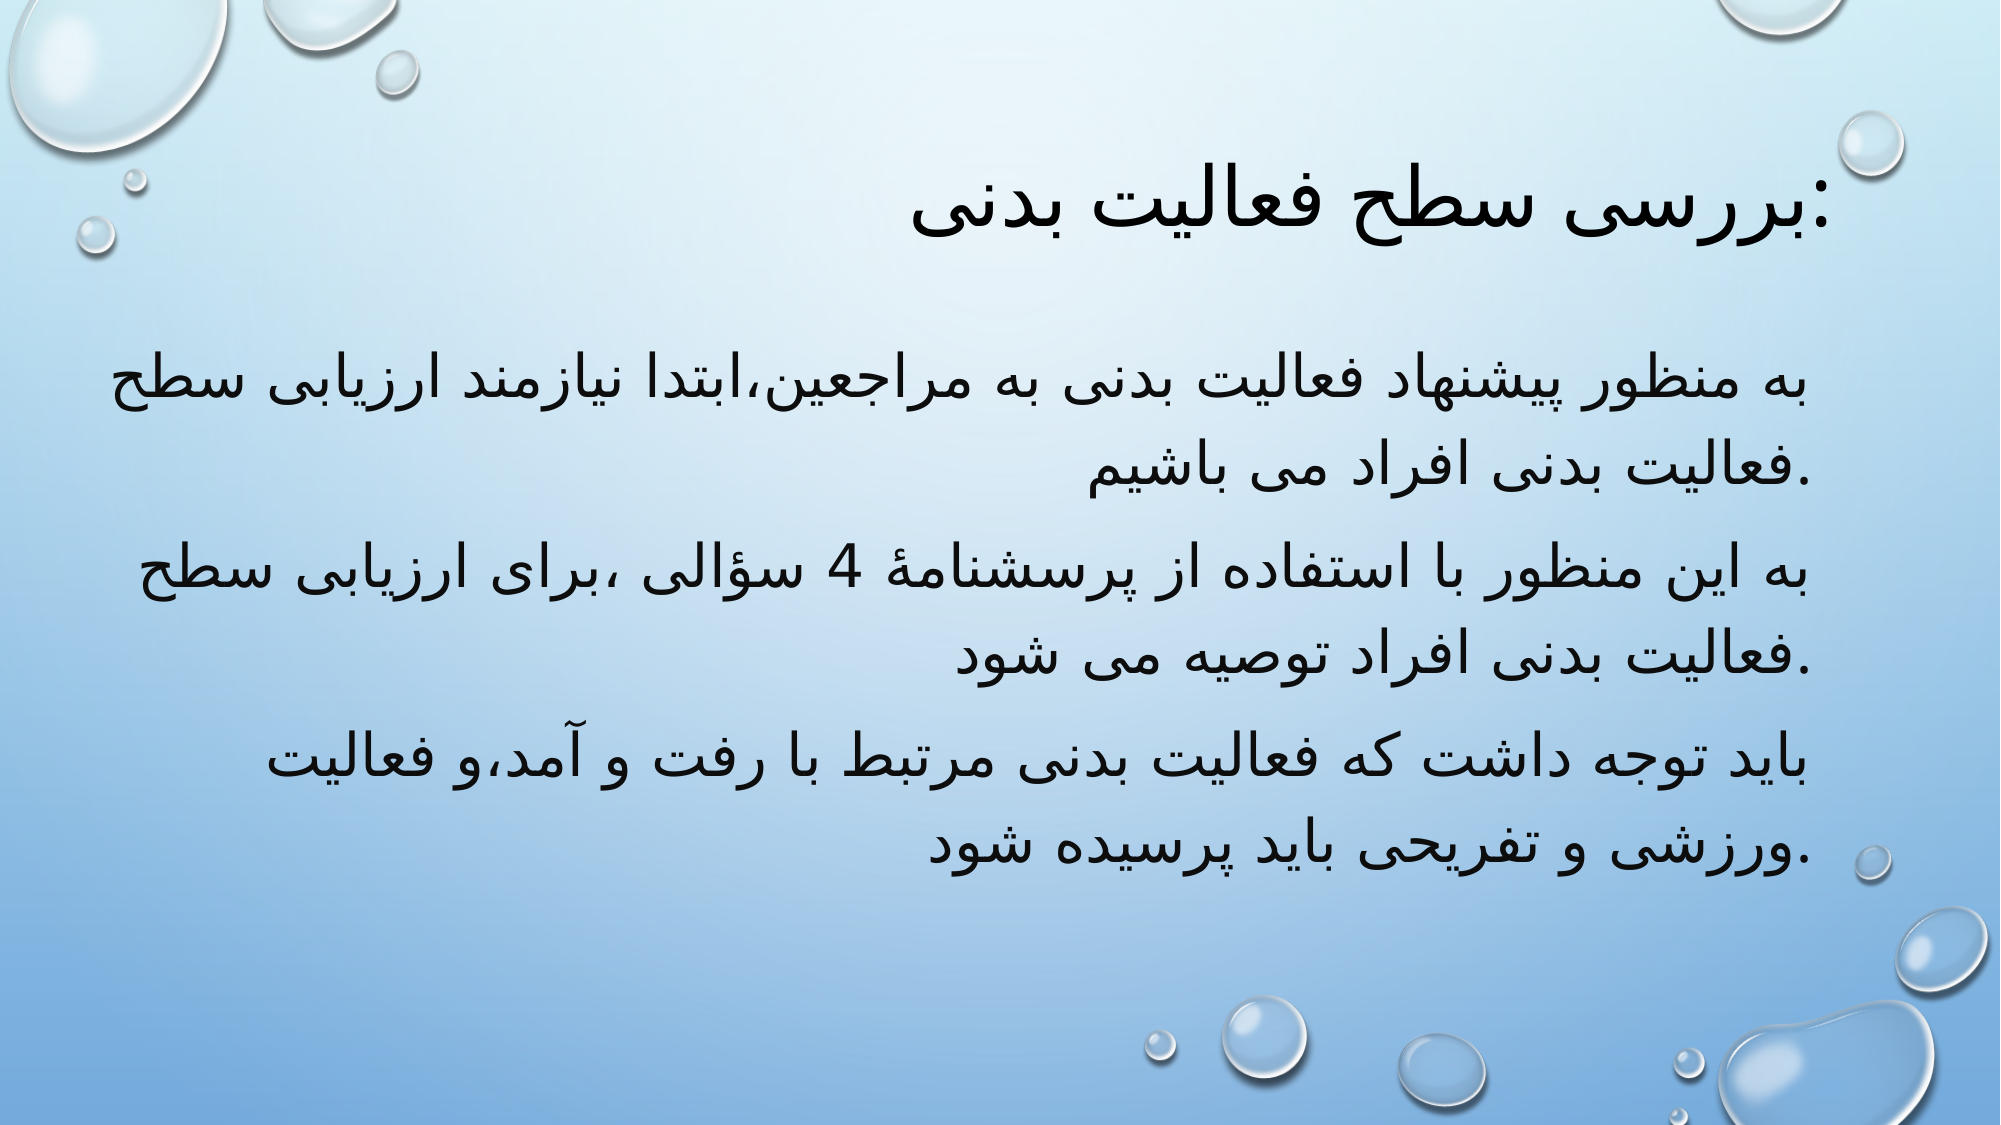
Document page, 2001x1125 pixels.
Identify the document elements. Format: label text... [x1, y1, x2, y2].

picture [0, 0, 2000, 1125]
title بررسی سطح فعالیت بدنی: [149, 135, 1848, 253]
list به منظور پیشنهاد فعالیت بدنی به مراجعین،ابتدا نیازمند ارزیابی سطح فعالیت بدنی افراد می باشیم. به این منظور با استفاده از پرسشنامۀ 4 سؤالی ،برای ارزیابی سطح فعالیت بدنی افراد توصیه می شود. باید توجه داشت که فعالیت بدنی مرتبط با رفت و آمد،و فعالیت ورزشی و تفریحی باید پرسیده شود. [47, 315, 1828, 888]
